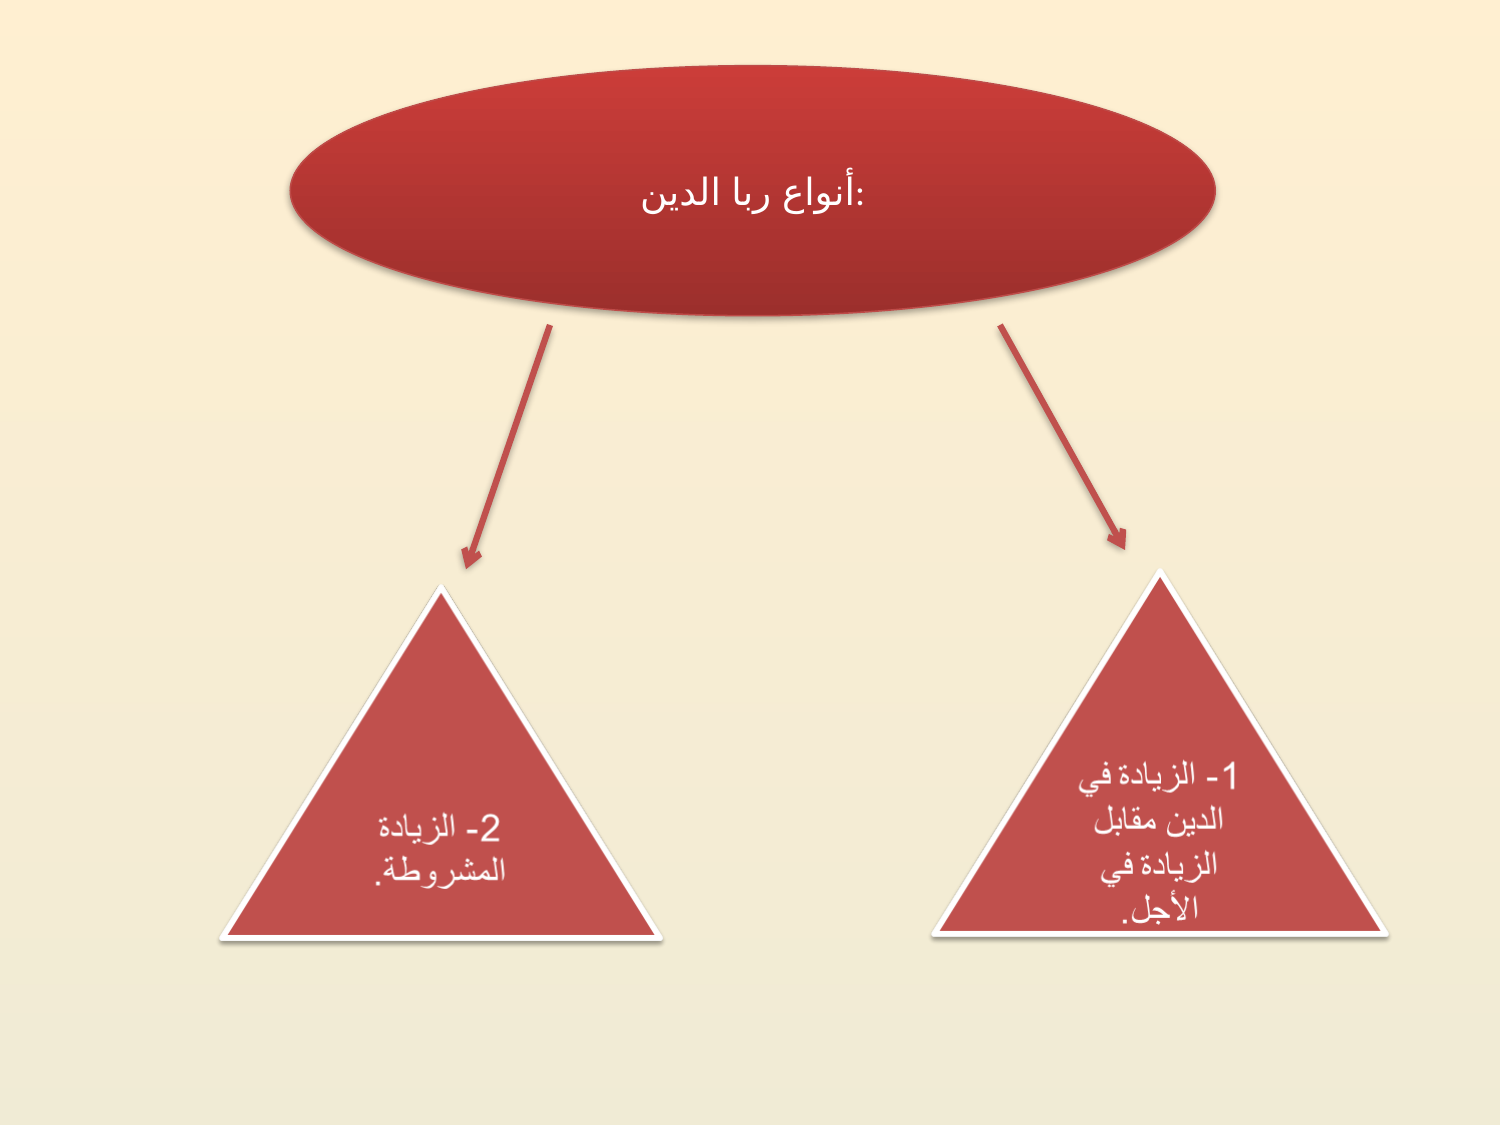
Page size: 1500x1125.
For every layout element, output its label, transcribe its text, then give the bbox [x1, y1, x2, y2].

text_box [465, 324, 551, 570]
text_box أنواع ربا الدين: [290, 65, 1216, 316]
picture [212, 579, 670, 951]
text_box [999, 324, 1126, 551]
picture [924, 564, 1396, 967]
